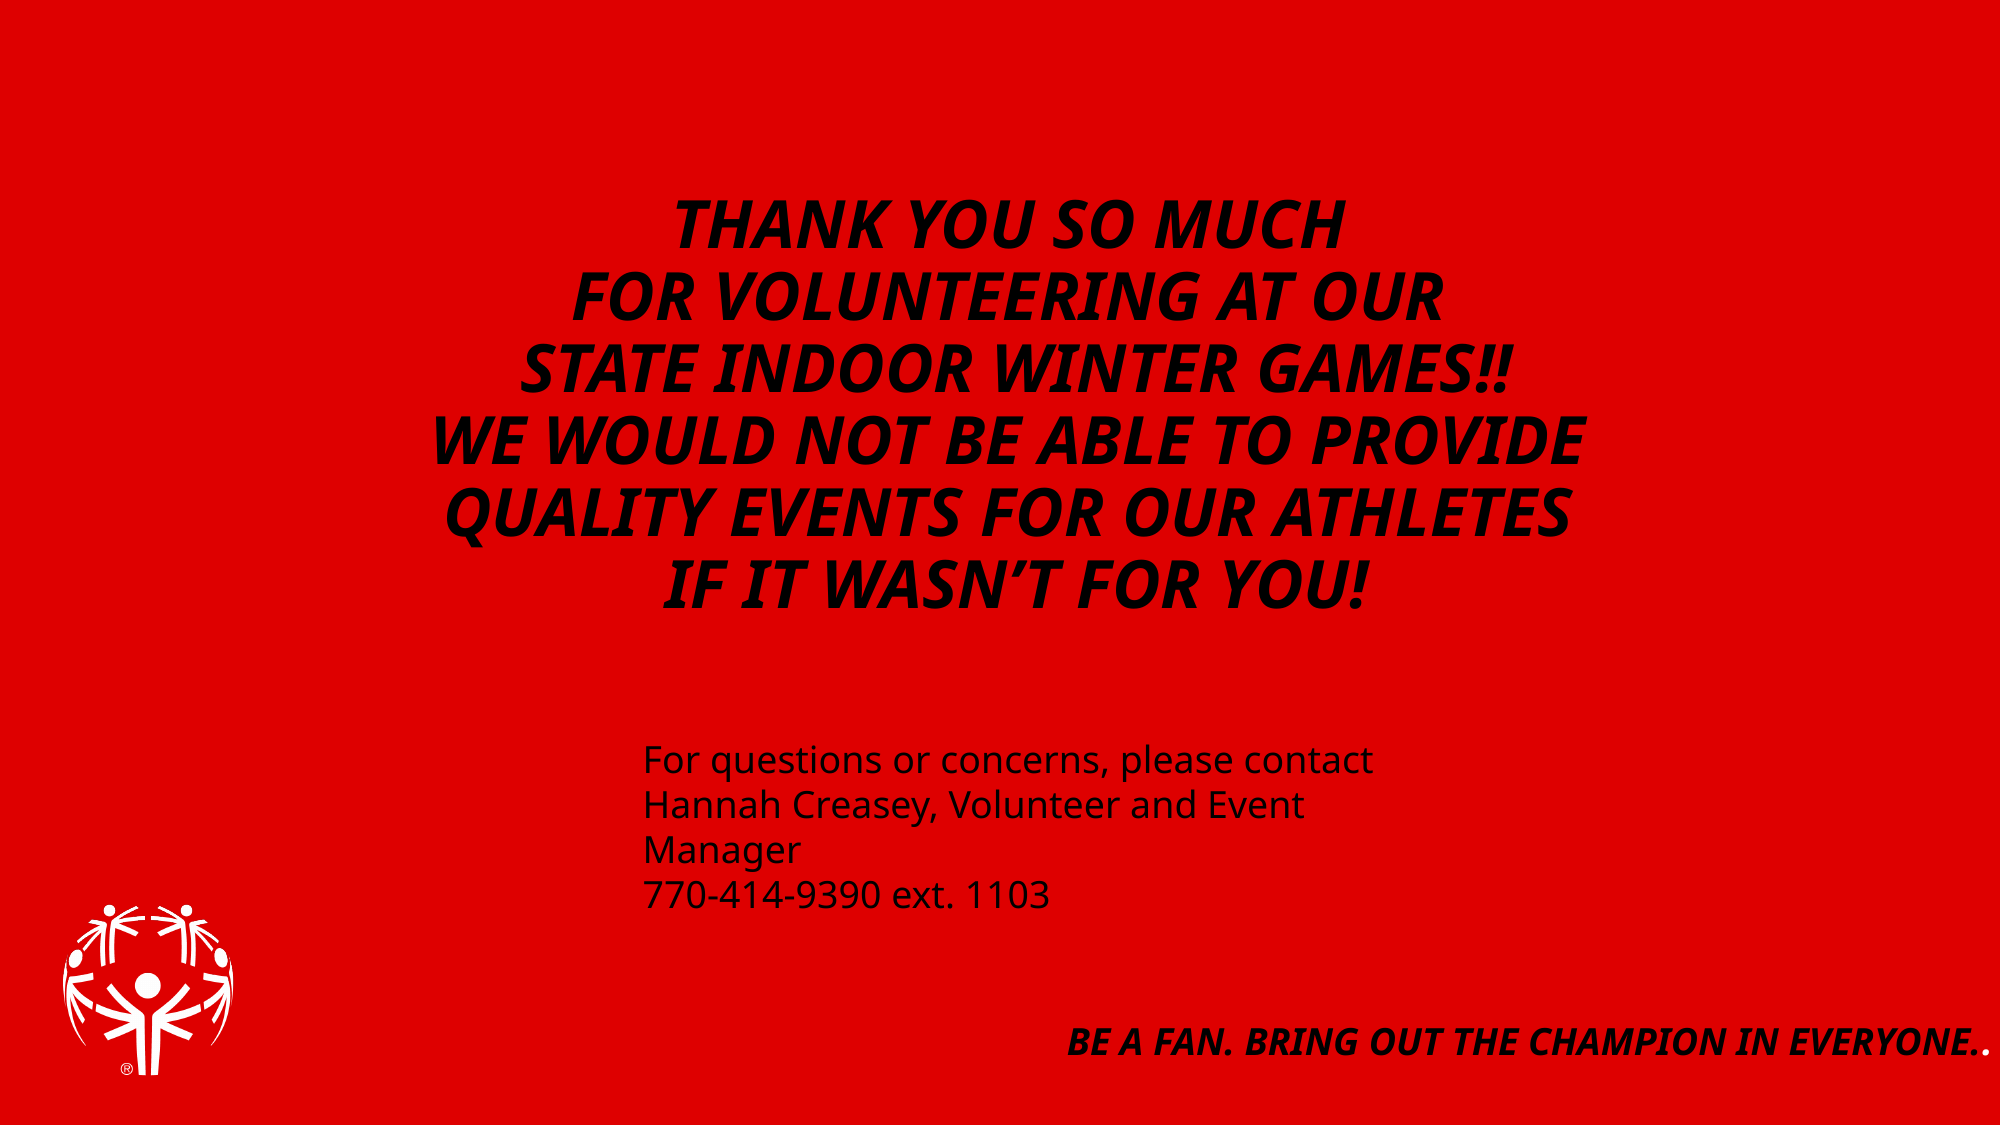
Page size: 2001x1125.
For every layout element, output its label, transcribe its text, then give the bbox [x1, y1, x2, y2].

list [0, 881, 287, 1098]
text_box For questions or concerns, please contact Hannah Creasey, Volunteer and Event Manager 770-414-9390 ext. 1103 [627, 729, 1408, 924]
title THANK YOU SO MUCH FOR VOLUNTEERING AT OUR STATE INDOOR WINTER GAMES!! WE WOULD NOT BE ABLE TO PROVIDE QUALITY EVENTS FOR OUR ATHLETES IF IT WASN’T FOR YOU! [143, 219, 1892, 595]
text_box BE A FAN. BRING OUT THE CHAMPION IN EVERYONE.. [774, 1015, 2000, 1125]
